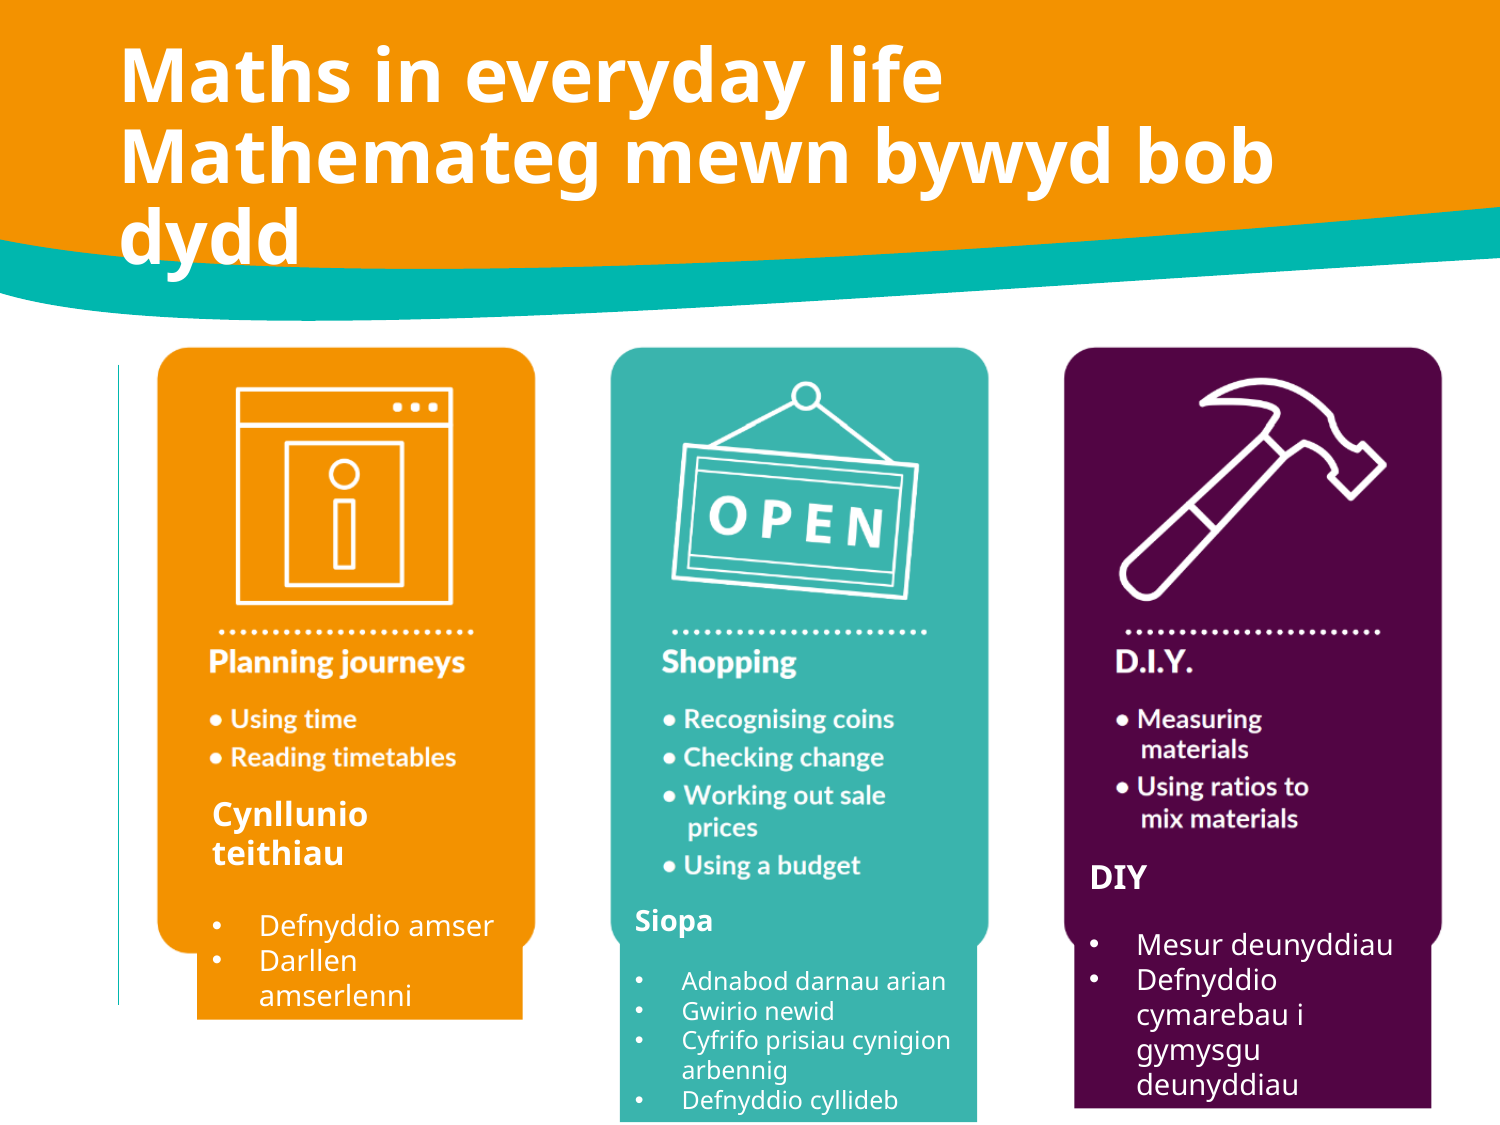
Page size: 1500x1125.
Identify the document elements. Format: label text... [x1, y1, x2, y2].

text_box DIY Mesur deunyddiau Defnyddio cymarebau i gymysgu deunyddiau [1074, 961, 1432, 1109]
text_box Cynllunio teithiau Defnyddio amser Darllen amserlenni [197, 961, 523, 1020]
picture [143, 335, 1454, 961]
text_box Siopa Adnabod darnau arian Gwirio newid Cyfrifo prisiau cynigion arbennig Defnyddio cyllideb [619, 961, 978, 1123]
list Maths in everyday life Mathemateg mewn bywyd bob dydd [103, 30, 1432, 221]
